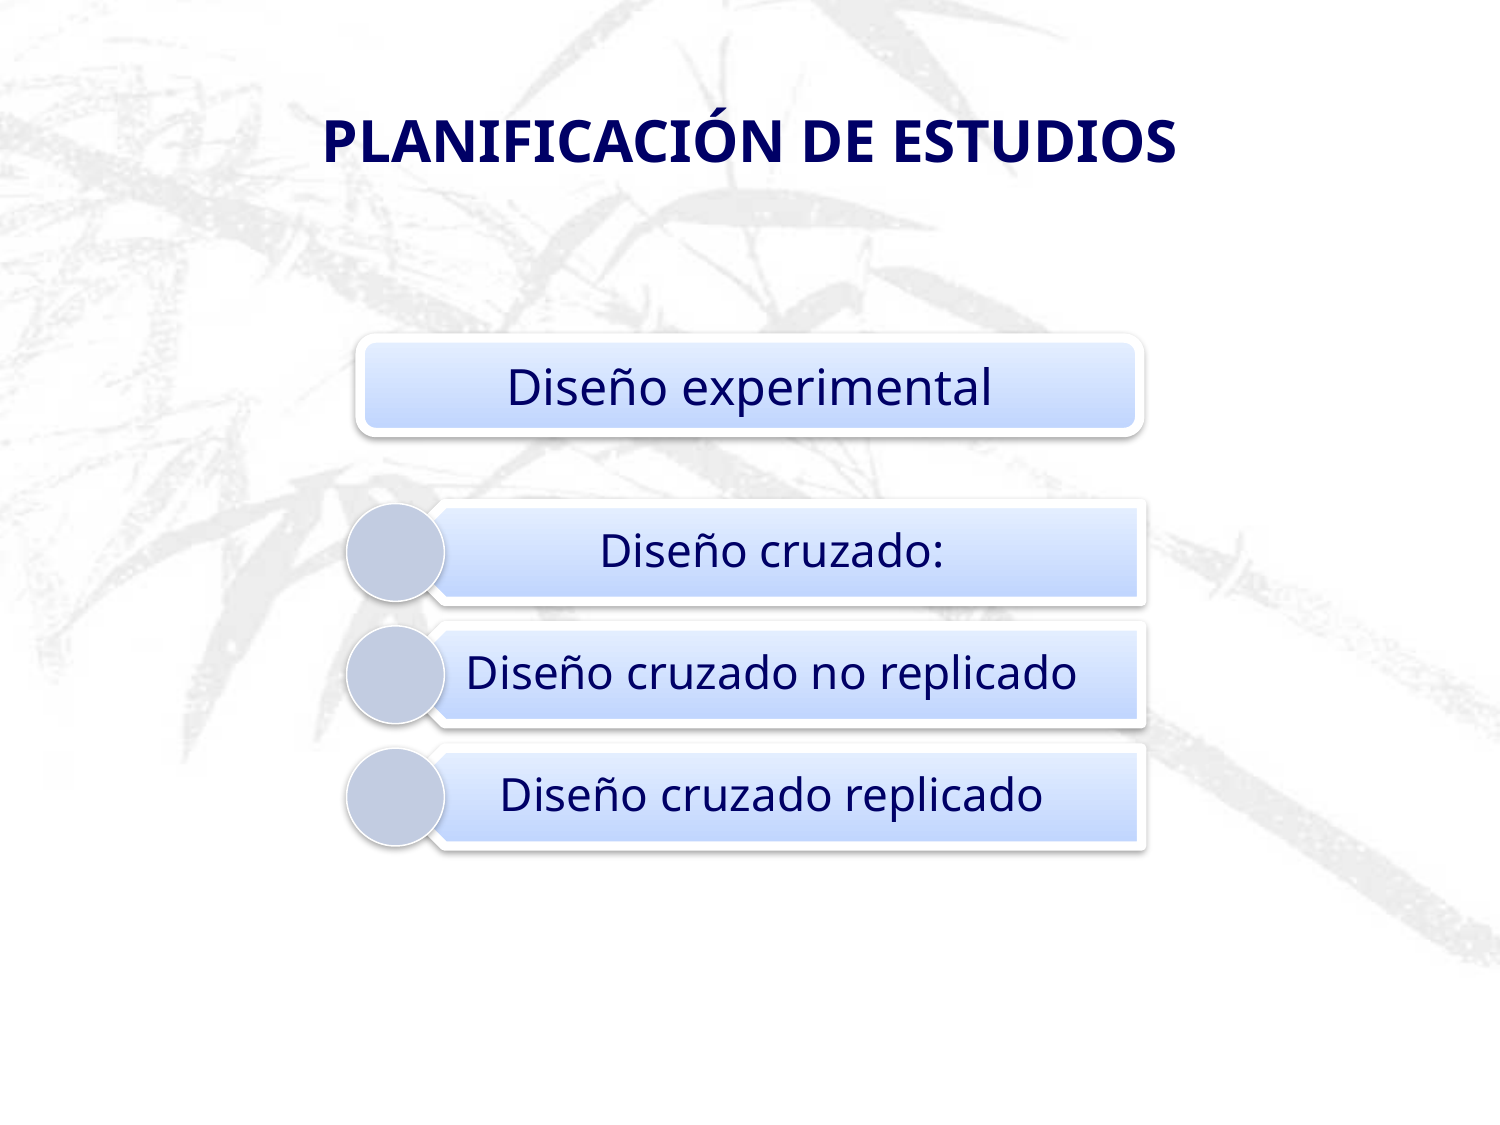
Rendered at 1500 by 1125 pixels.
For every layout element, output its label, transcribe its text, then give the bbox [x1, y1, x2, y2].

text_box Diseño experimental [359, 337, 1141, 434]
title PLANIFICACIÓN DE ESTUDIOS [75, 45, 1425, 233]
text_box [182, 503, 1306, 847]
picture [0, 0, 1500, 1125]
